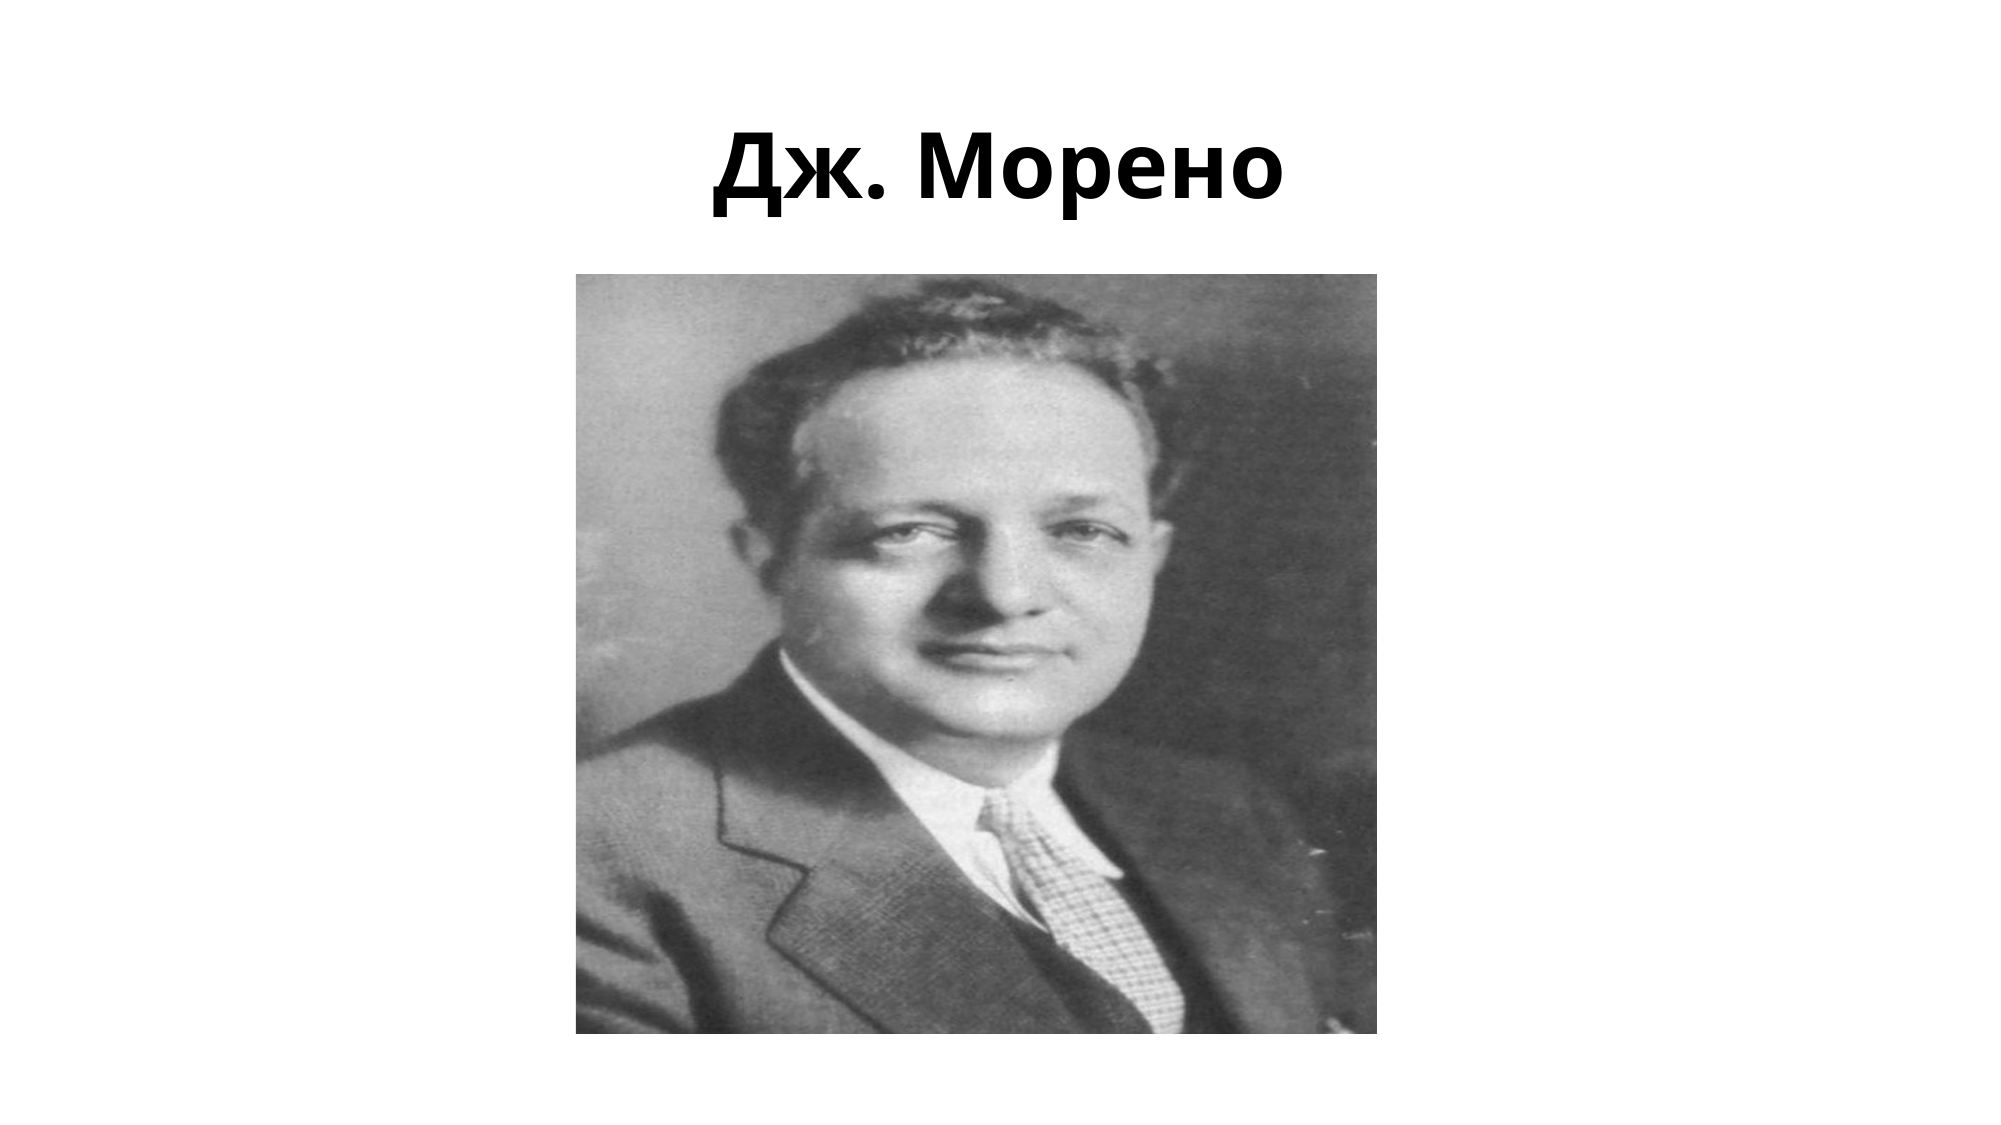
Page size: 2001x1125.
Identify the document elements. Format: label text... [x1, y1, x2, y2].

title Дж. Морено [137, 59, 1863, 278]
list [575, 229, 1377, 1034]
